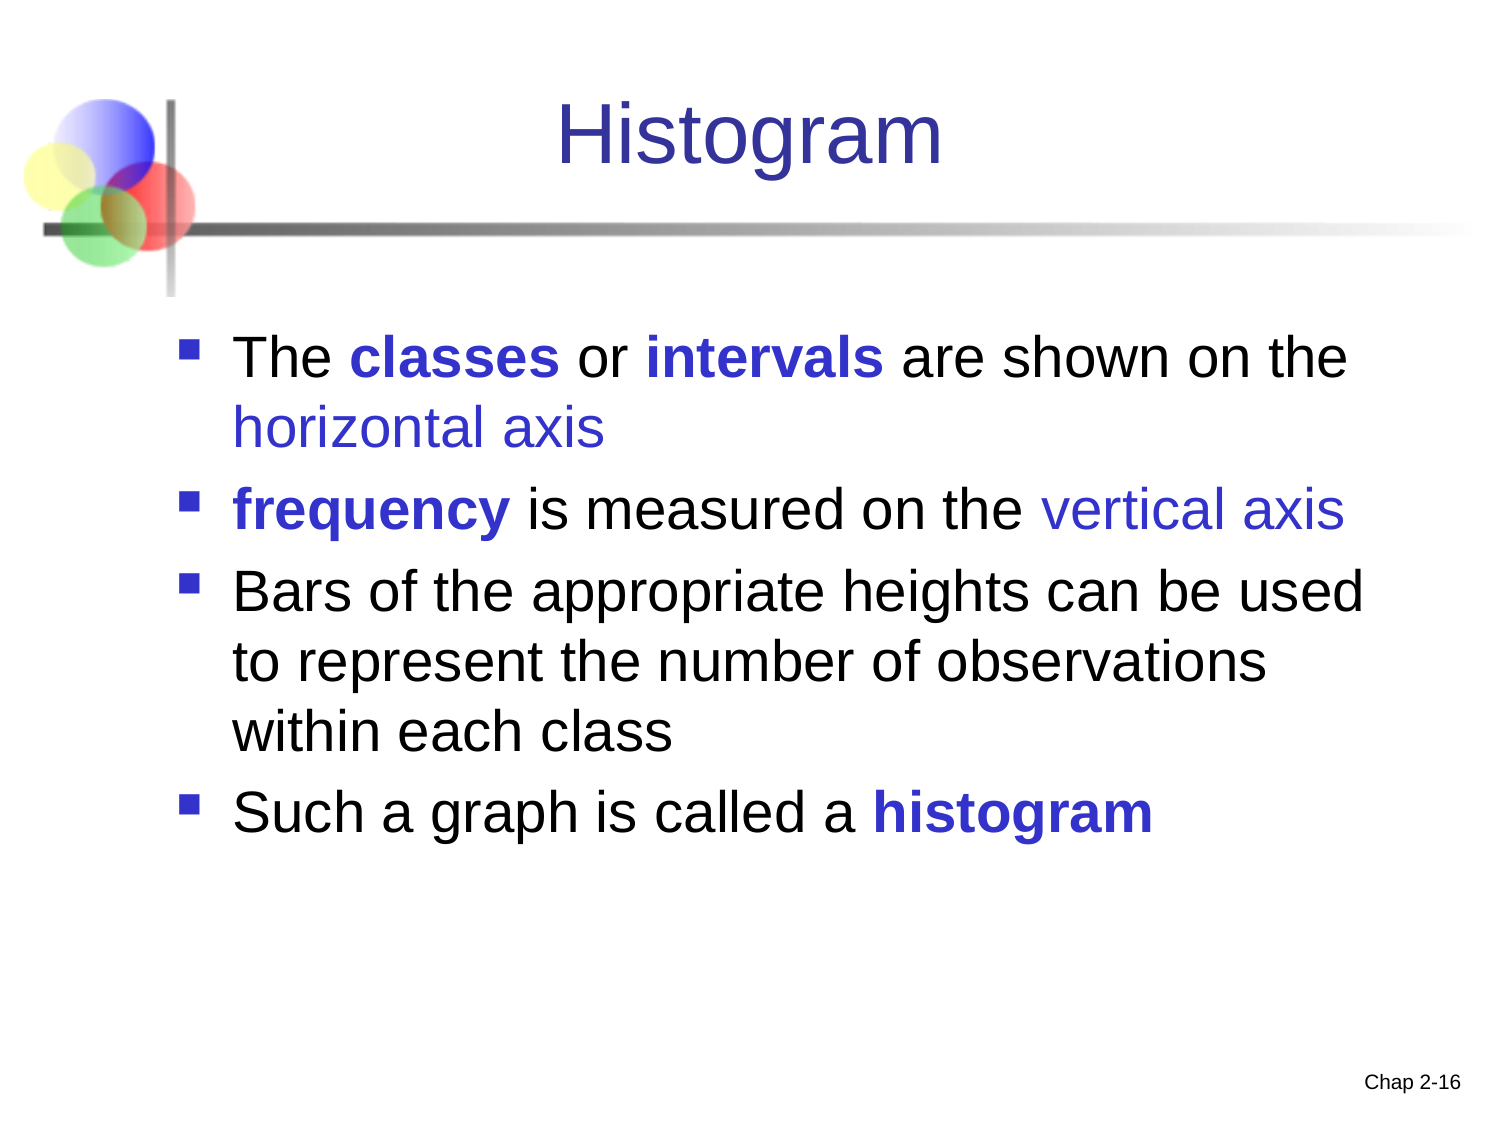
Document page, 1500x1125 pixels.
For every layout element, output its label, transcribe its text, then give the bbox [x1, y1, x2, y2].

list The classes or intervals are shown on the horizontal axis frequency is measured on the vertical axis Bars of the appropriate heights can be used to represent the number of observations within each class Such a graph is called a histogram [162, 312, 1438, 976]
slide_number Chap 2-16 [1162, 1049, 1476, 1101]
picture [24, 99, 1475, 297]
title Histogram [249, 49, 1251, 188]
